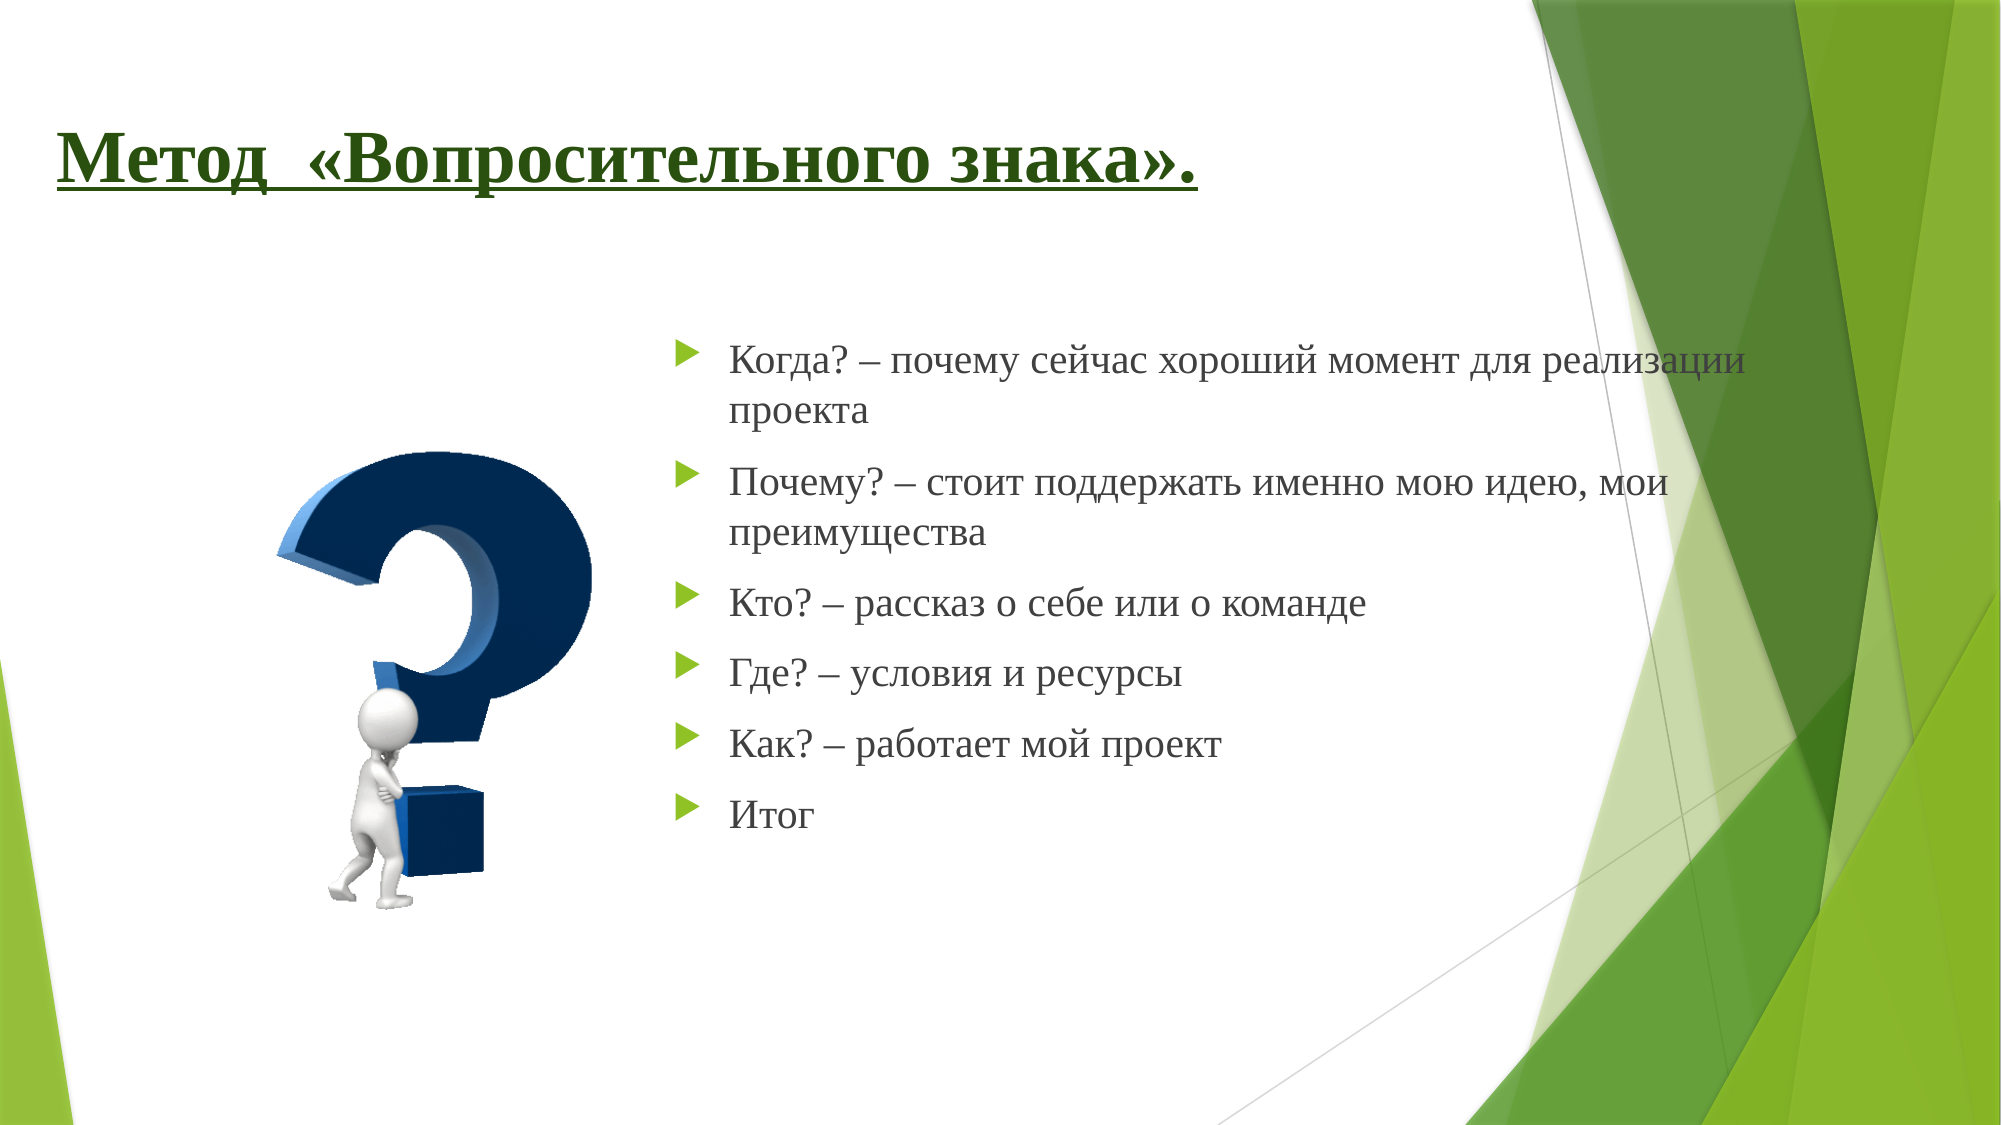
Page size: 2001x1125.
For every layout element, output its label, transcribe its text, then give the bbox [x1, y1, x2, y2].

title Метод «Вопросительного знака». [41, 99, 1522, 317]
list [222, 436, 634, 951]
list Когда? – почему сейчас хороший момент для реализации проекта Почему? – стоит поддержать именно мою идею, мои преимущества Кто? – рассказ о себе или о команде Где? – условия и ресурсы Как? – работает мой проект Итог [657, 324, 1887, 950]
